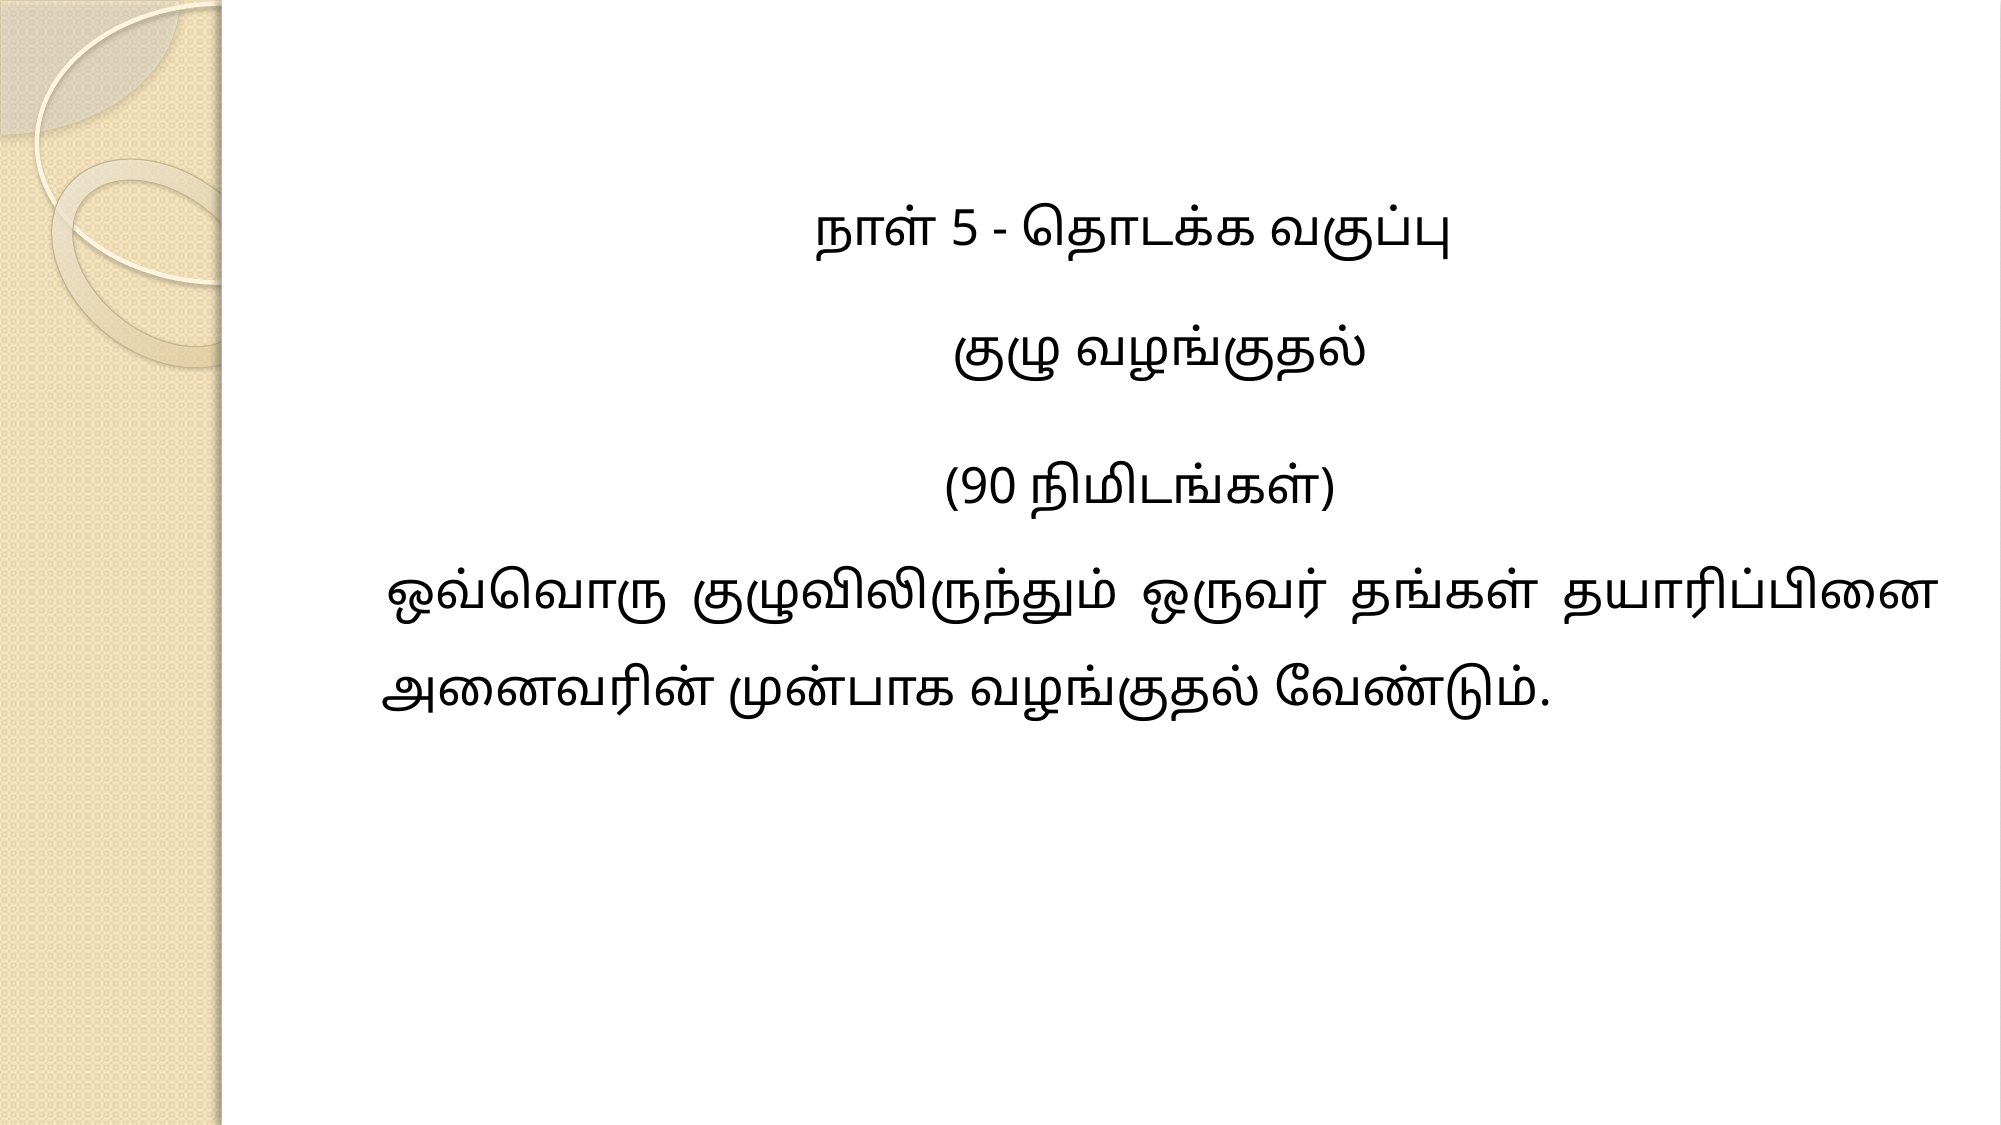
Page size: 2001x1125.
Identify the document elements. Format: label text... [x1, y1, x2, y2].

list நாள் 5 - தொடக்க வகுப்பு குழு வழங்குதல் (90 நிமிடங்கள்) ஒவ்வொரு குழுவிலிருந்தும் ஒருவர் தங்கள் தயாரிப்பினை அனைவரின் முன்பாக வழங்குதல் வேண்டும். [313, 187, 1954, 1025]
